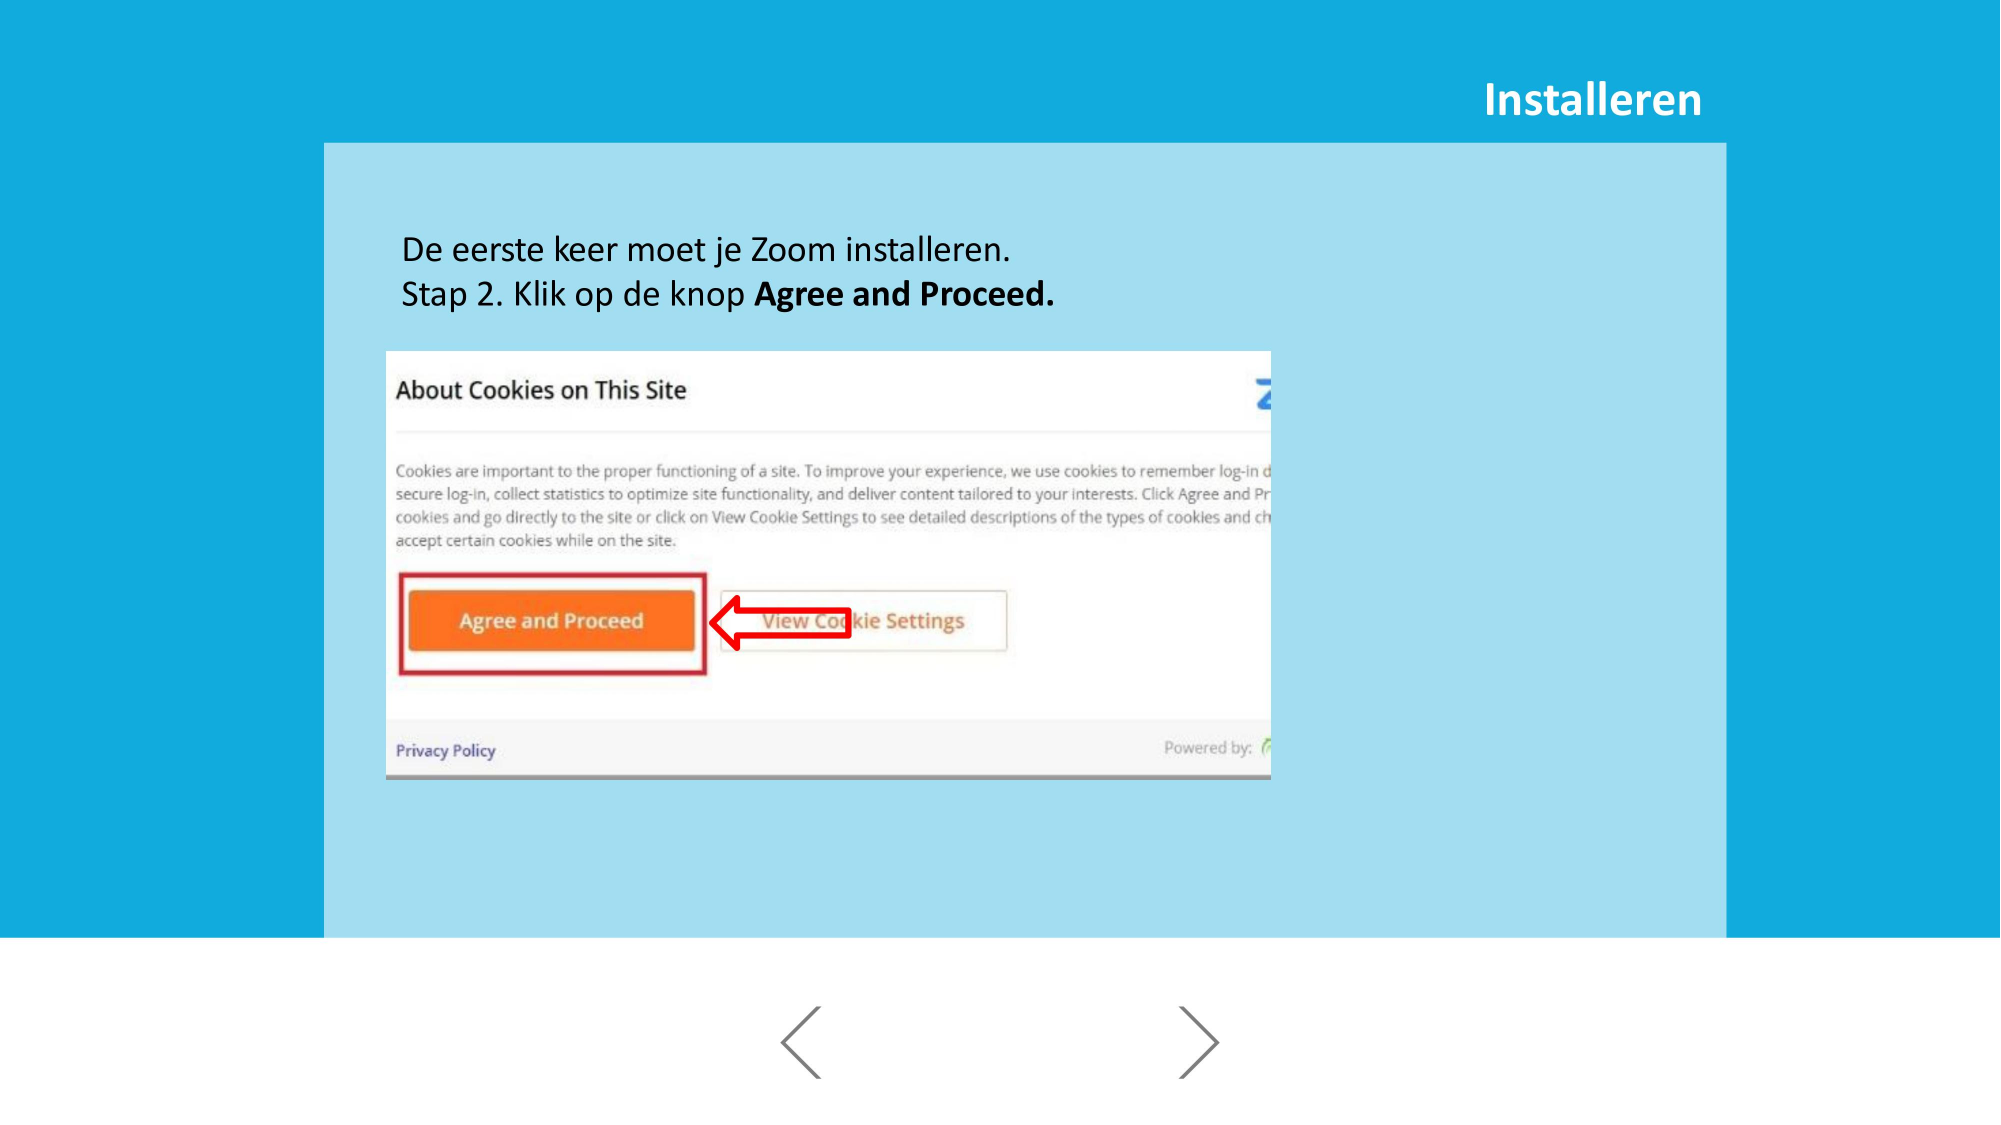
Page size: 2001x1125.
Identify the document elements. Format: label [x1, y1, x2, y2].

picture [0, 141, 2000, 1125]
picture [1679, 91, 1702, 117]
picture [1525, 85, 1582, 116]
picture [1636, 90, 1675, 116]
picture [1611, 90, 1632, 116]
picture [1498, 90, 1521, 117]
picture [1487, 83, 1494, 116]
picture [1598, 81, 1608, 116]
picture [1586, 80, 1595, 116]
